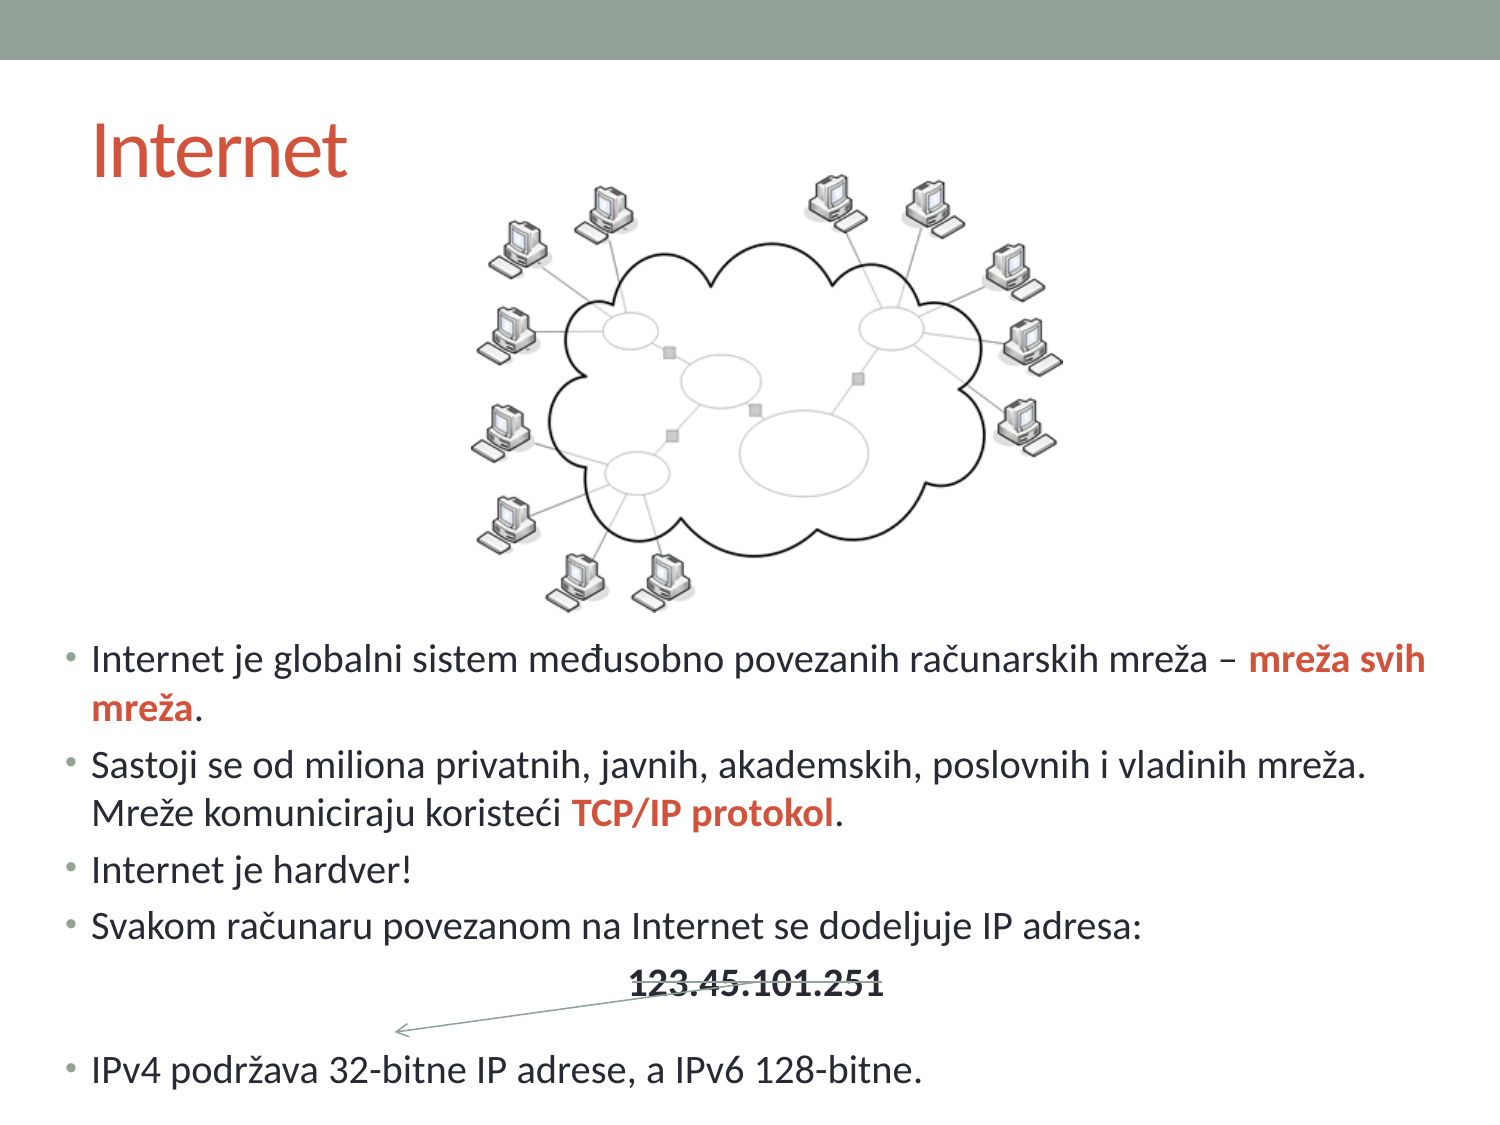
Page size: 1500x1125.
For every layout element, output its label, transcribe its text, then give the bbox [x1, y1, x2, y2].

picture [470, 174, 1063, 613]
title Internet [75, 62, 1425, 225]
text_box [394, 981, 758, 1033]
list Internet je globalni sistem međusobno povezanih računarskih mreža – mreža svih mreža. Sastoji se od miliona privatnih, javnih, akademskih, poslovnih i vladinih mreža. Mreže komuniciraju koristeći TCP/IP protokol. Internet je hardver! Svakom računaru povezanom na Internet se dodeljuje IP adresa: 123.45.101.251 IPv4 podržava 32-bitne IP adrese, a IPv6 128-bitne. [50, 624, 1463, 1100]
